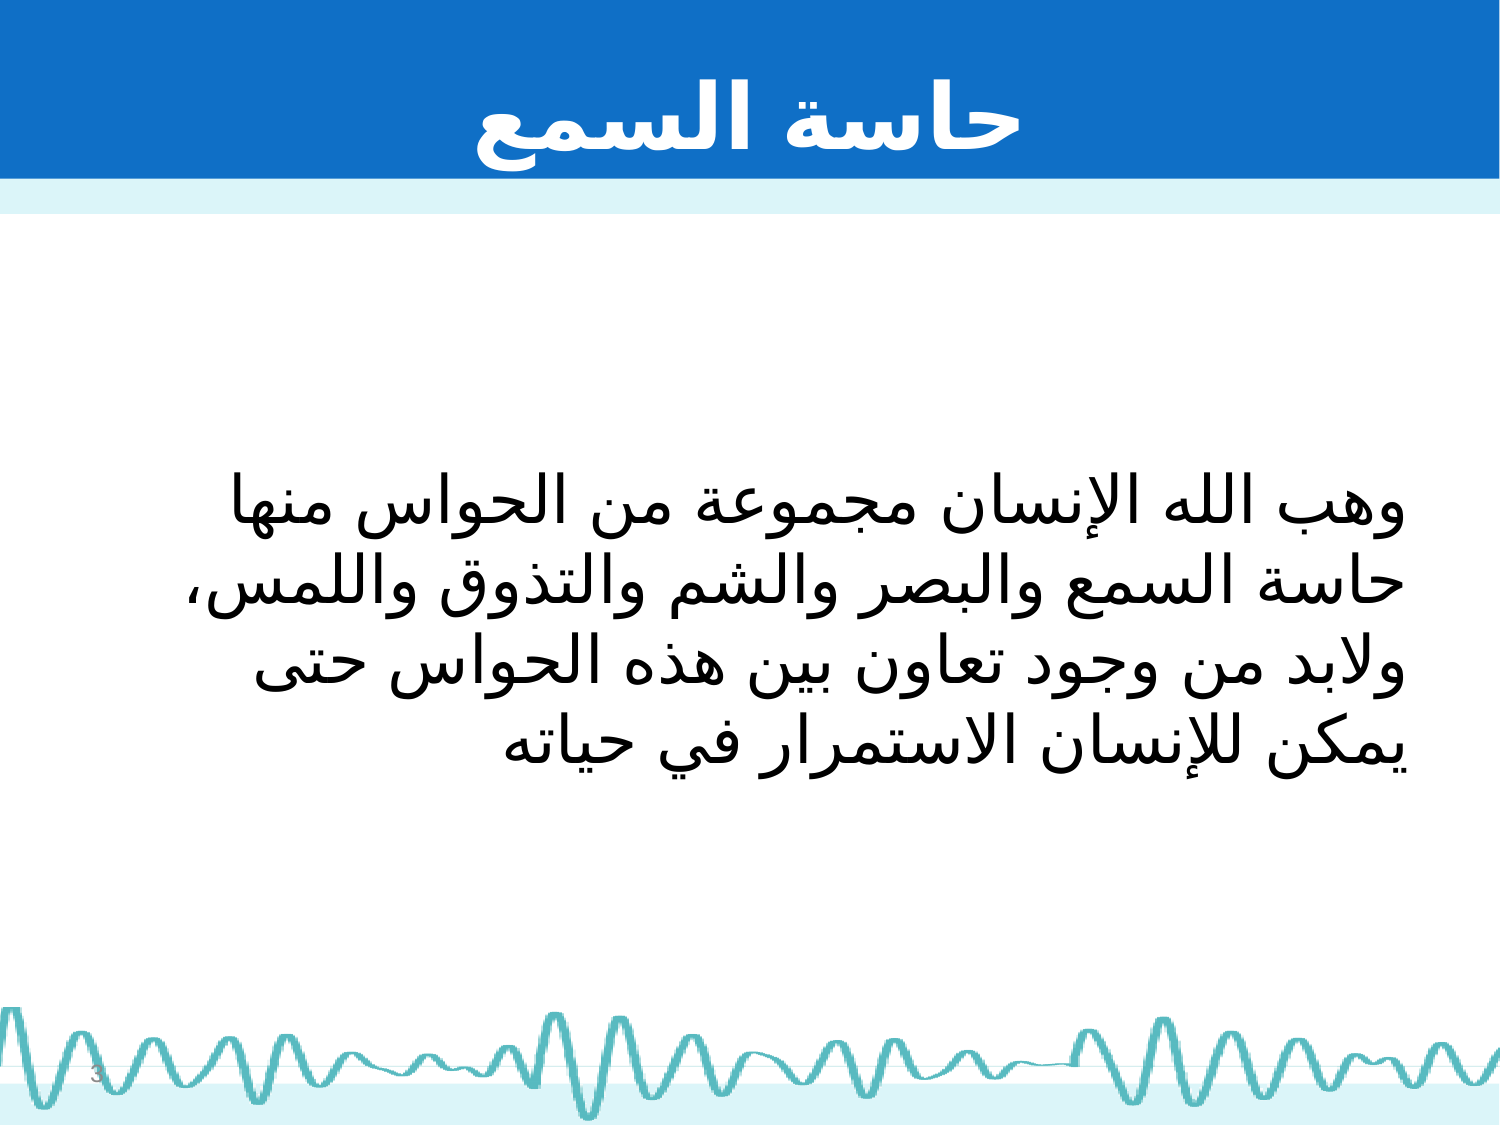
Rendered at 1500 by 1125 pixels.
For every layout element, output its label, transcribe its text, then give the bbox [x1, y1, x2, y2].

list وهب الله الإنسان مجموعة من الحواس منها حاسة السمع والبصر والشم والتذوق واللمس، ولابد من وجود تعاون بين هذه الحواس حتى يمكن للإنسان الاستمرار في حياته [75, 262, 1425, 1005]
slide_number 3 [75, 1042, 425, 1103]
title حاسة السمع [75, 19, 1425, 207]
